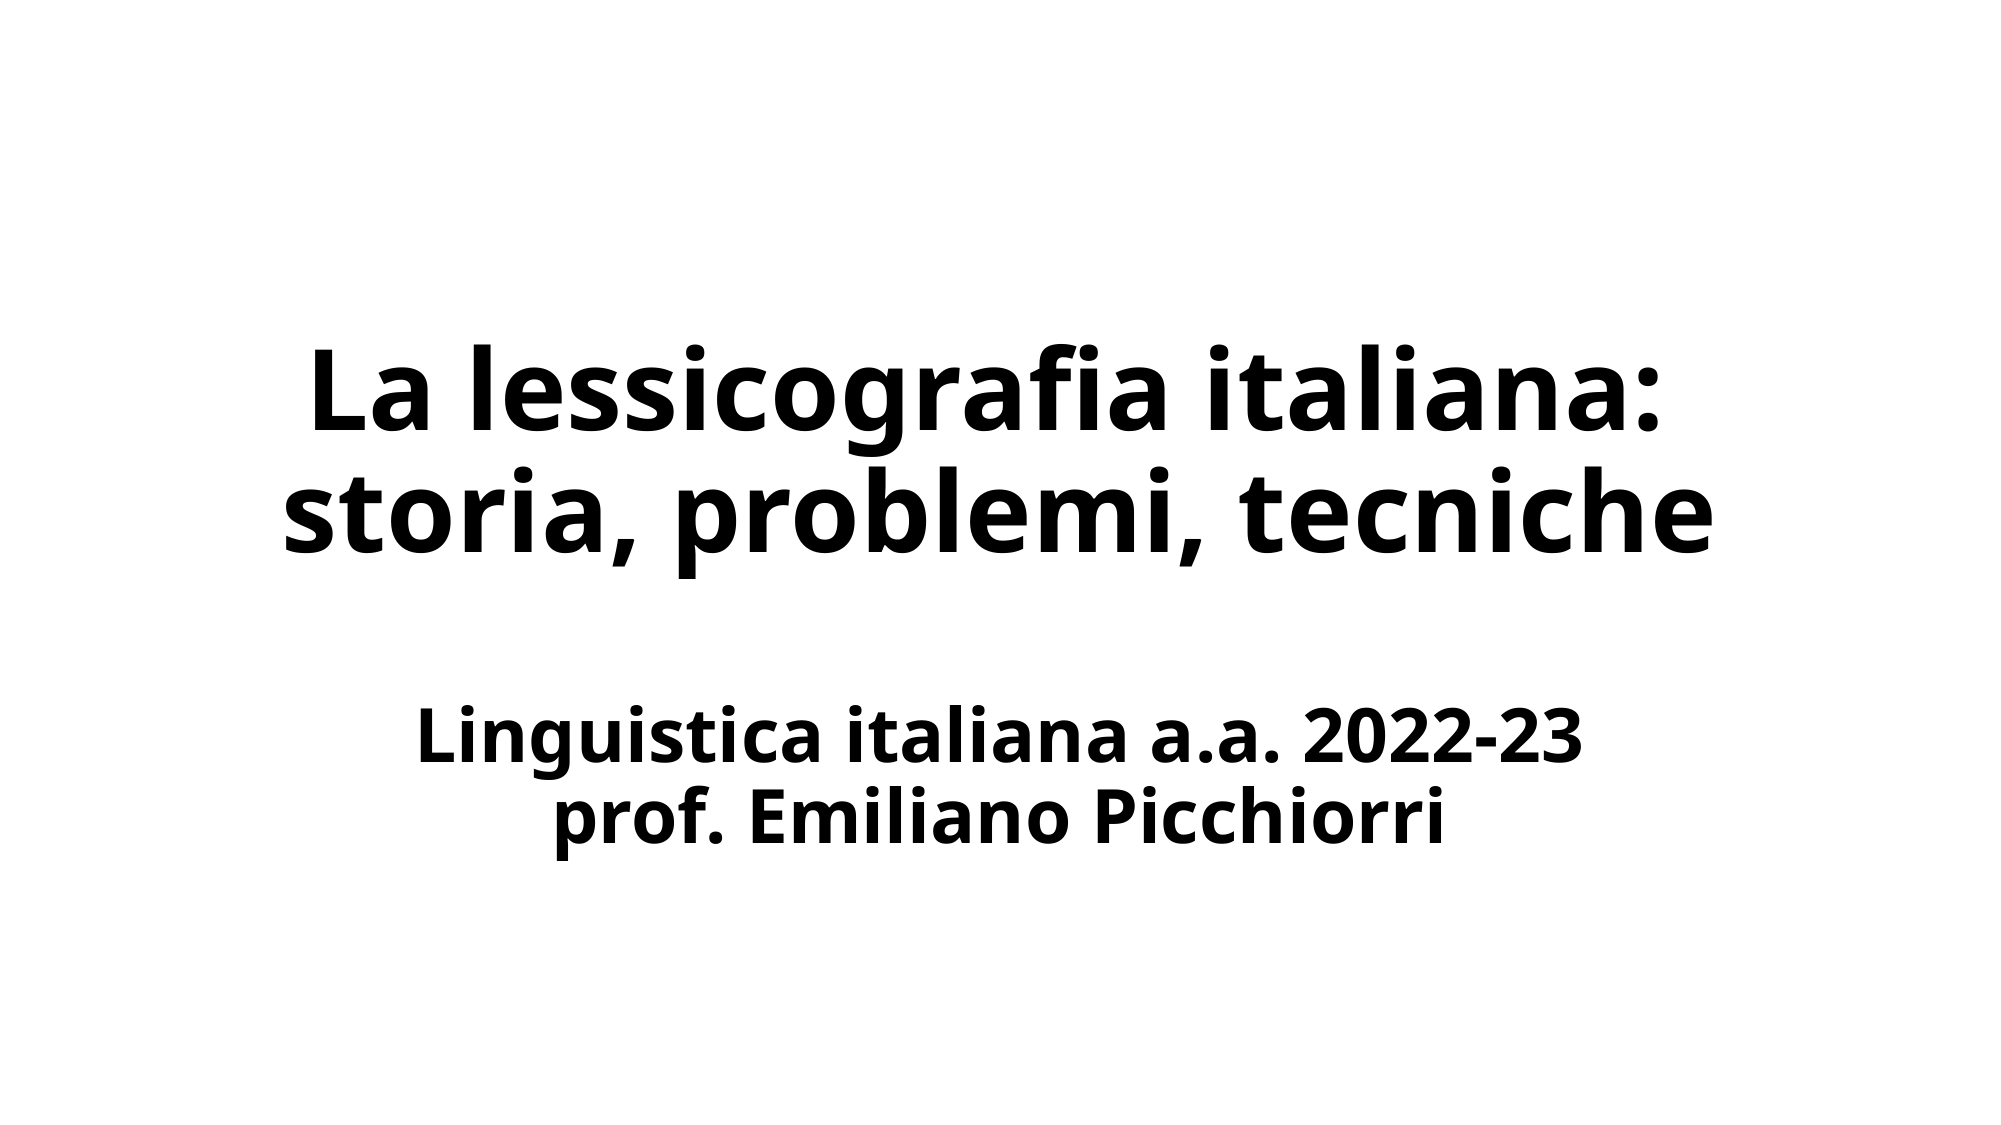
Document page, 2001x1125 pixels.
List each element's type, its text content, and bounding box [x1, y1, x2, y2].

title La lessicografia italiana: storia, problemi, tecniche Linguistica italiana a.a. 2022-23 prof. Emiliano Picchiorri [249, 152, 1750, 868]
